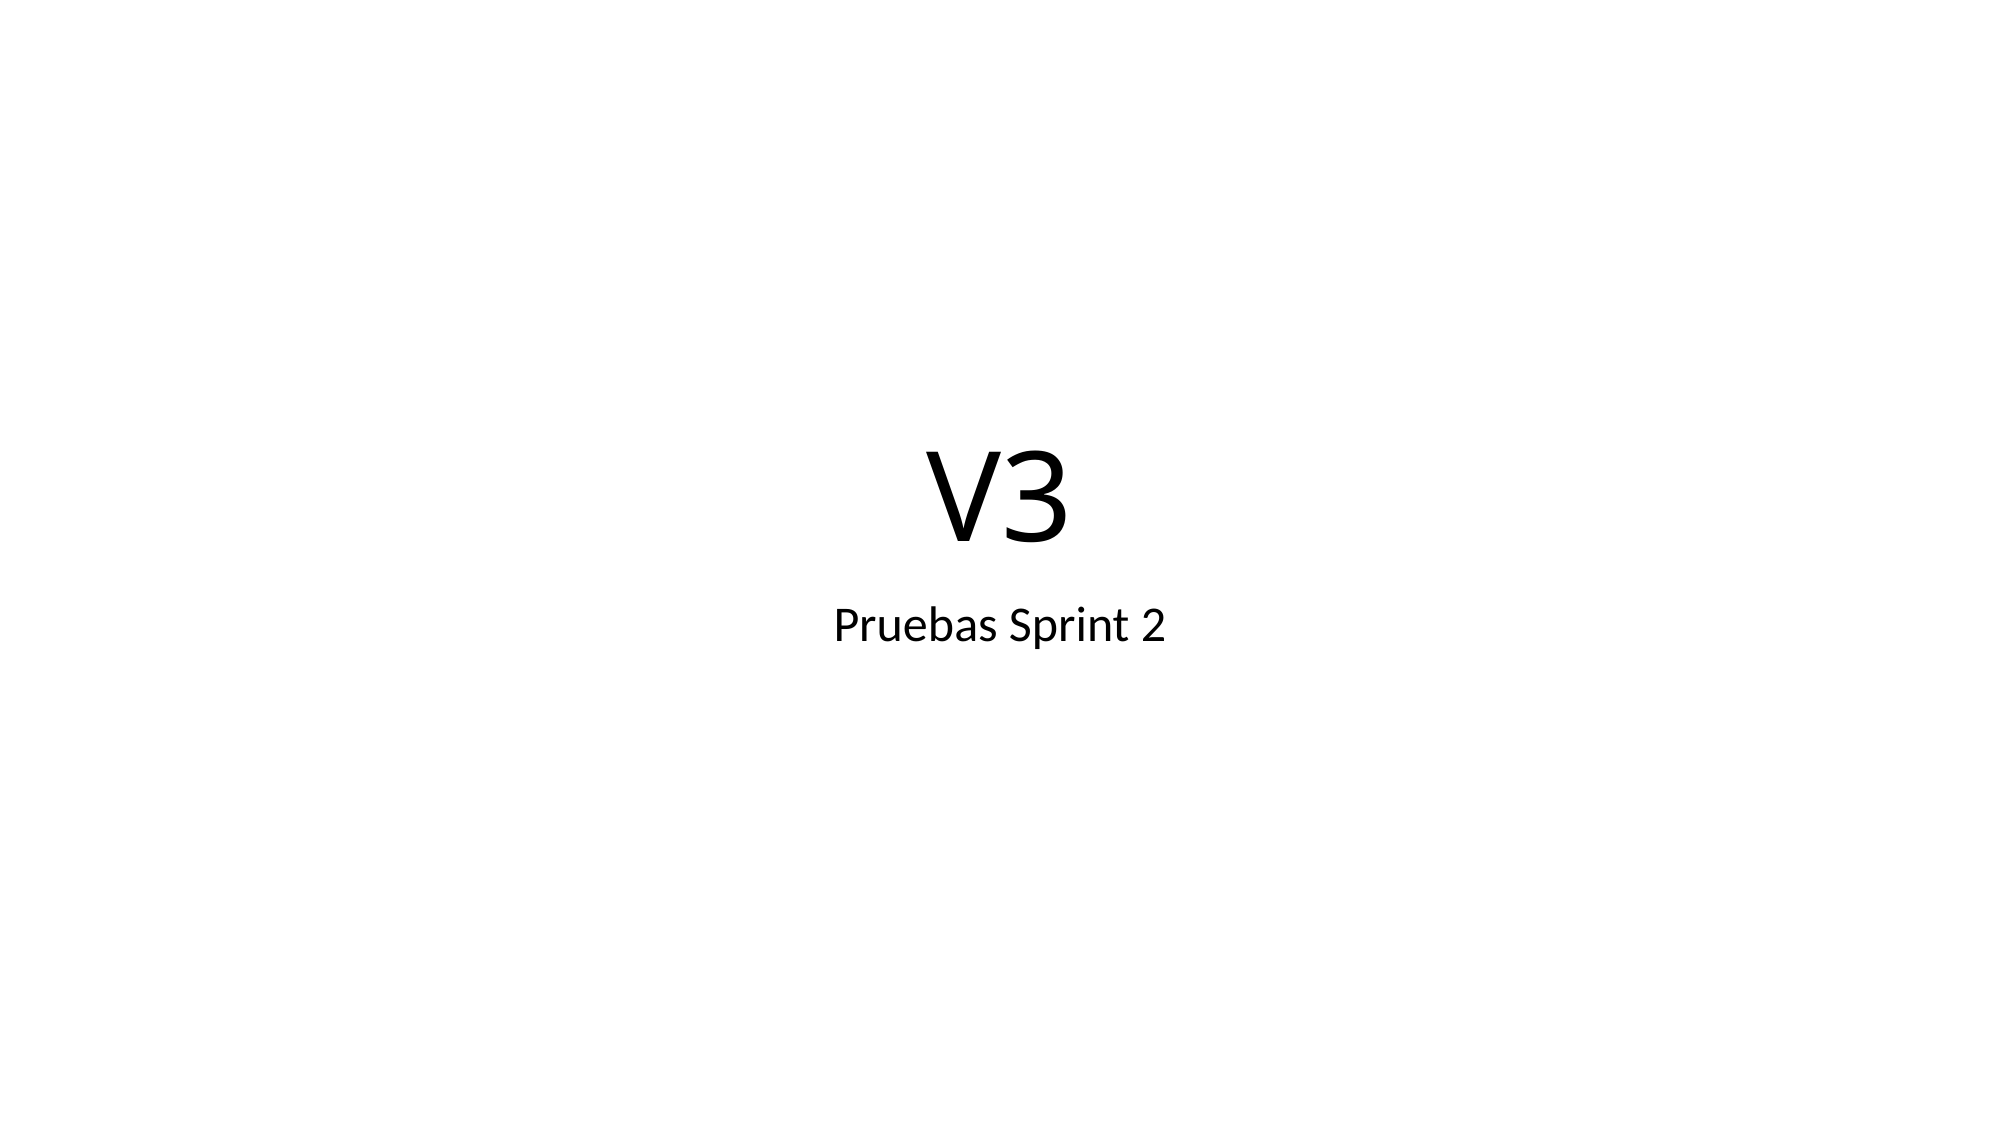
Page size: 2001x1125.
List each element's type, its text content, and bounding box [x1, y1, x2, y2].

title V3 [249, 184, 1750, 576]
subtitle Pruebas Sprint 2 [249, 590, 1750, 863]
